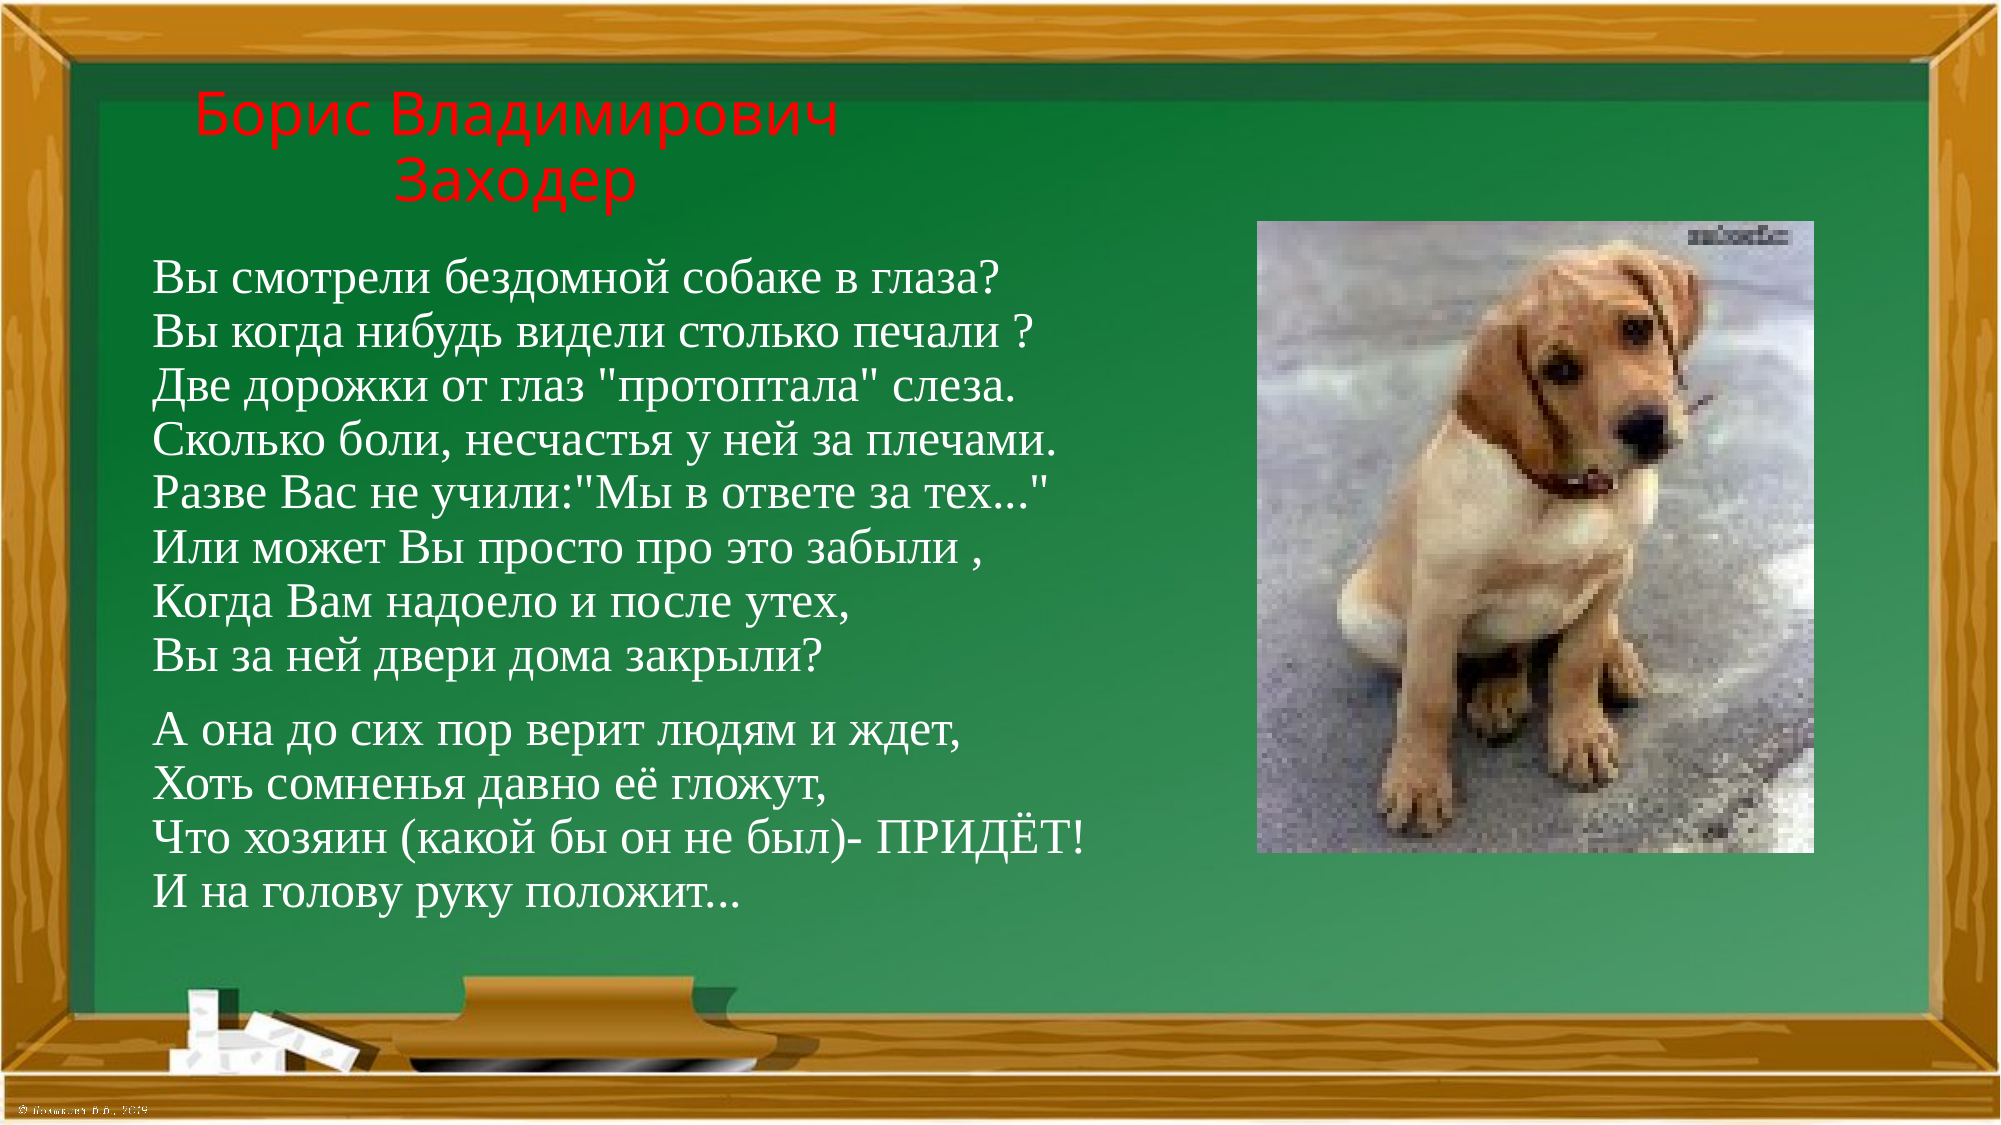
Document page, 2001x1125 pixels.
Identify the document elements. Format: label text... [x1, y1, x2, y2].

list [1257, 221, 1814, 853]
picture [0, 0, 2001, 1125]
list Вы смотрели бездомной собаке в глаза? Вы когда нибудь видели столько печали ? Две дорожки от глаз "протоптала" слеза. Сколько боли, несчастья у ней за плечами. Разве Вас не учили:"Мы в ответе за тех..." Или может Вы просто про это забыли , Когда Вам надоело и после утех, Вы за ней двери дома закрыли? А она до сих пор верит людям и ждет, Хоть сомненья давно её гложут, Что хозяин (какой бы он не был)- ПРИДЁТ! И на голову руку положит... [137, 242, 1145, 963]
title Борис Владимирович Заходер [137, 75, 896, 222]
